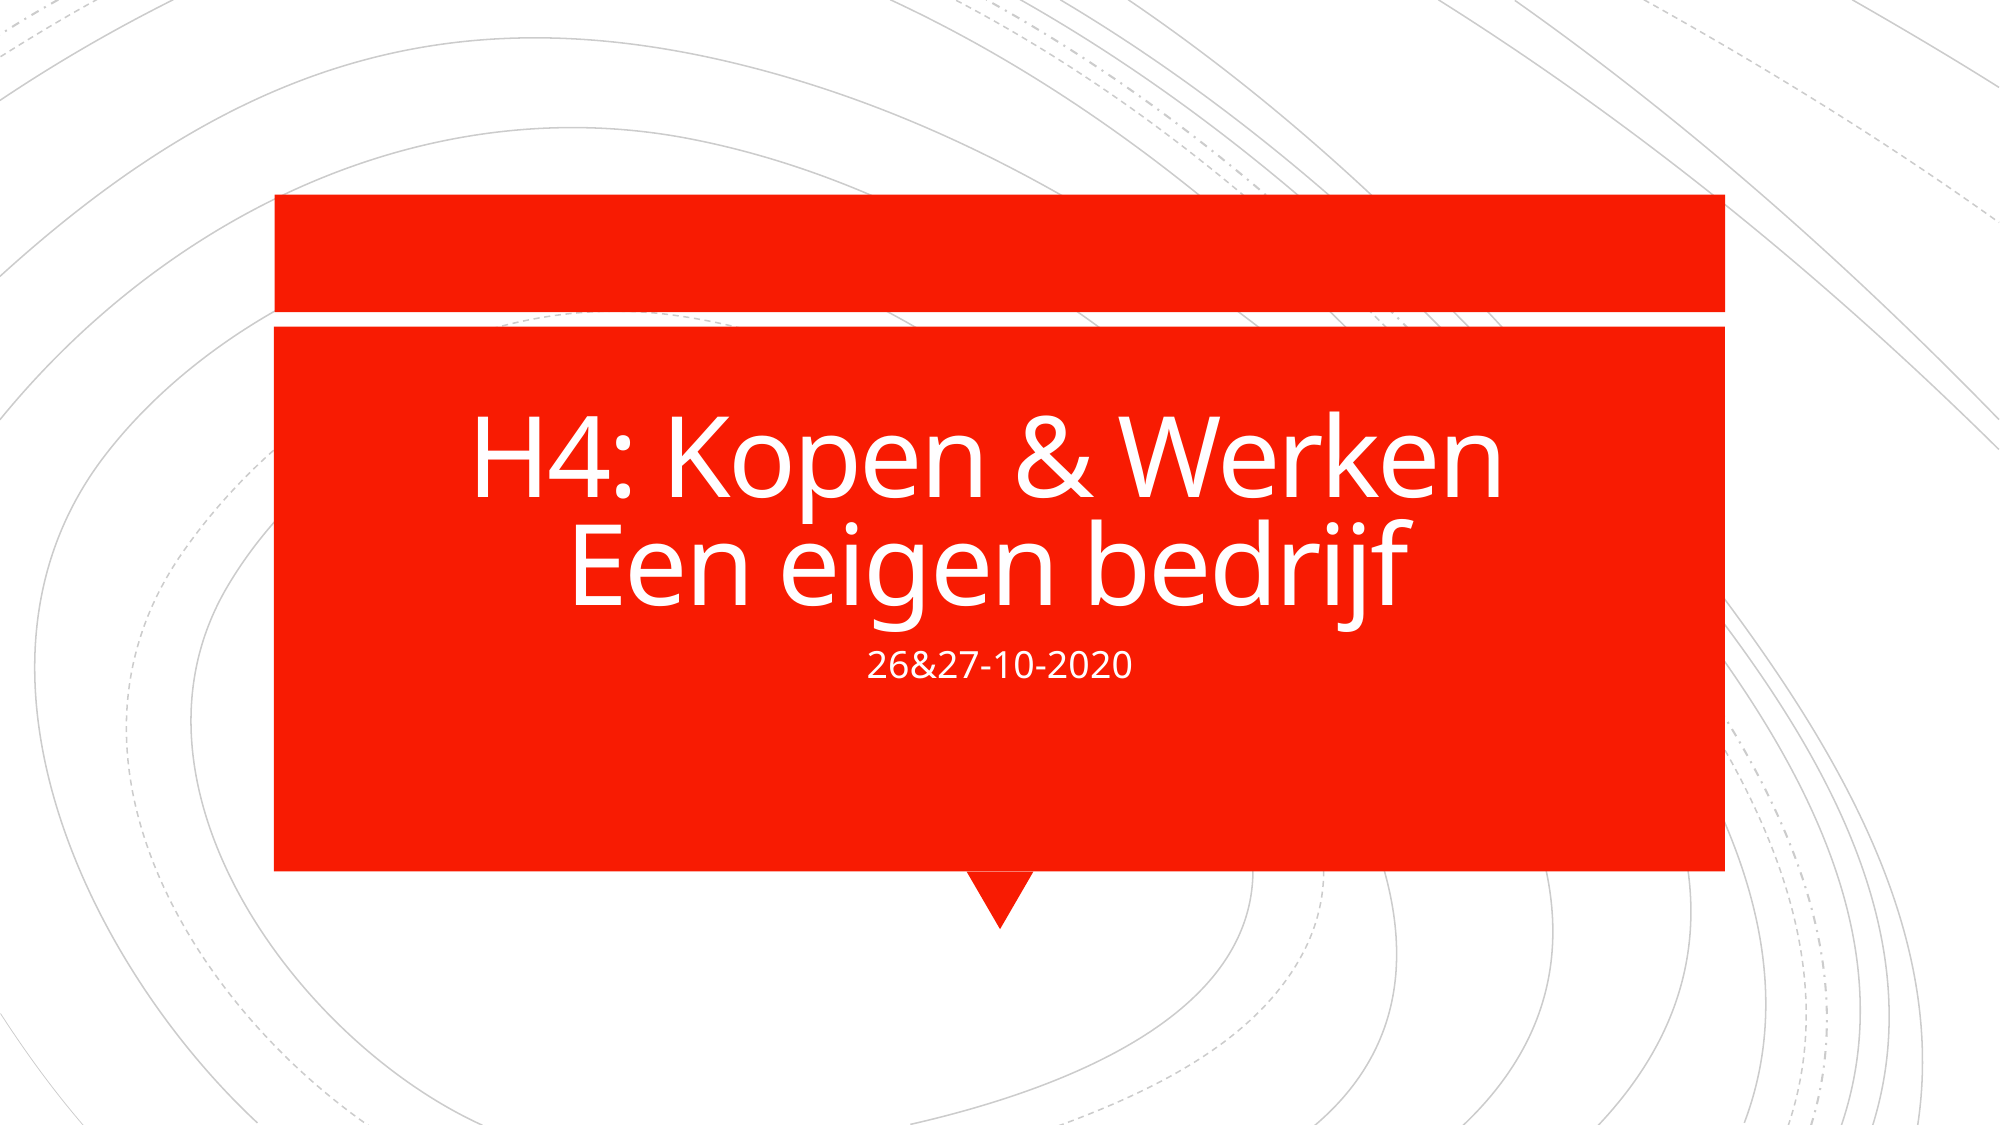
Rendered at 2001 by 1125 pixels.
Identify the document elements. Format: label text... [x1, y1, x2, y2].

title H4: Kopen & Werken Een eigen bedrijf [288, 340, 1713, 628]
subtitle 26&27-10-2020 [288, 640, 1712, 858]
